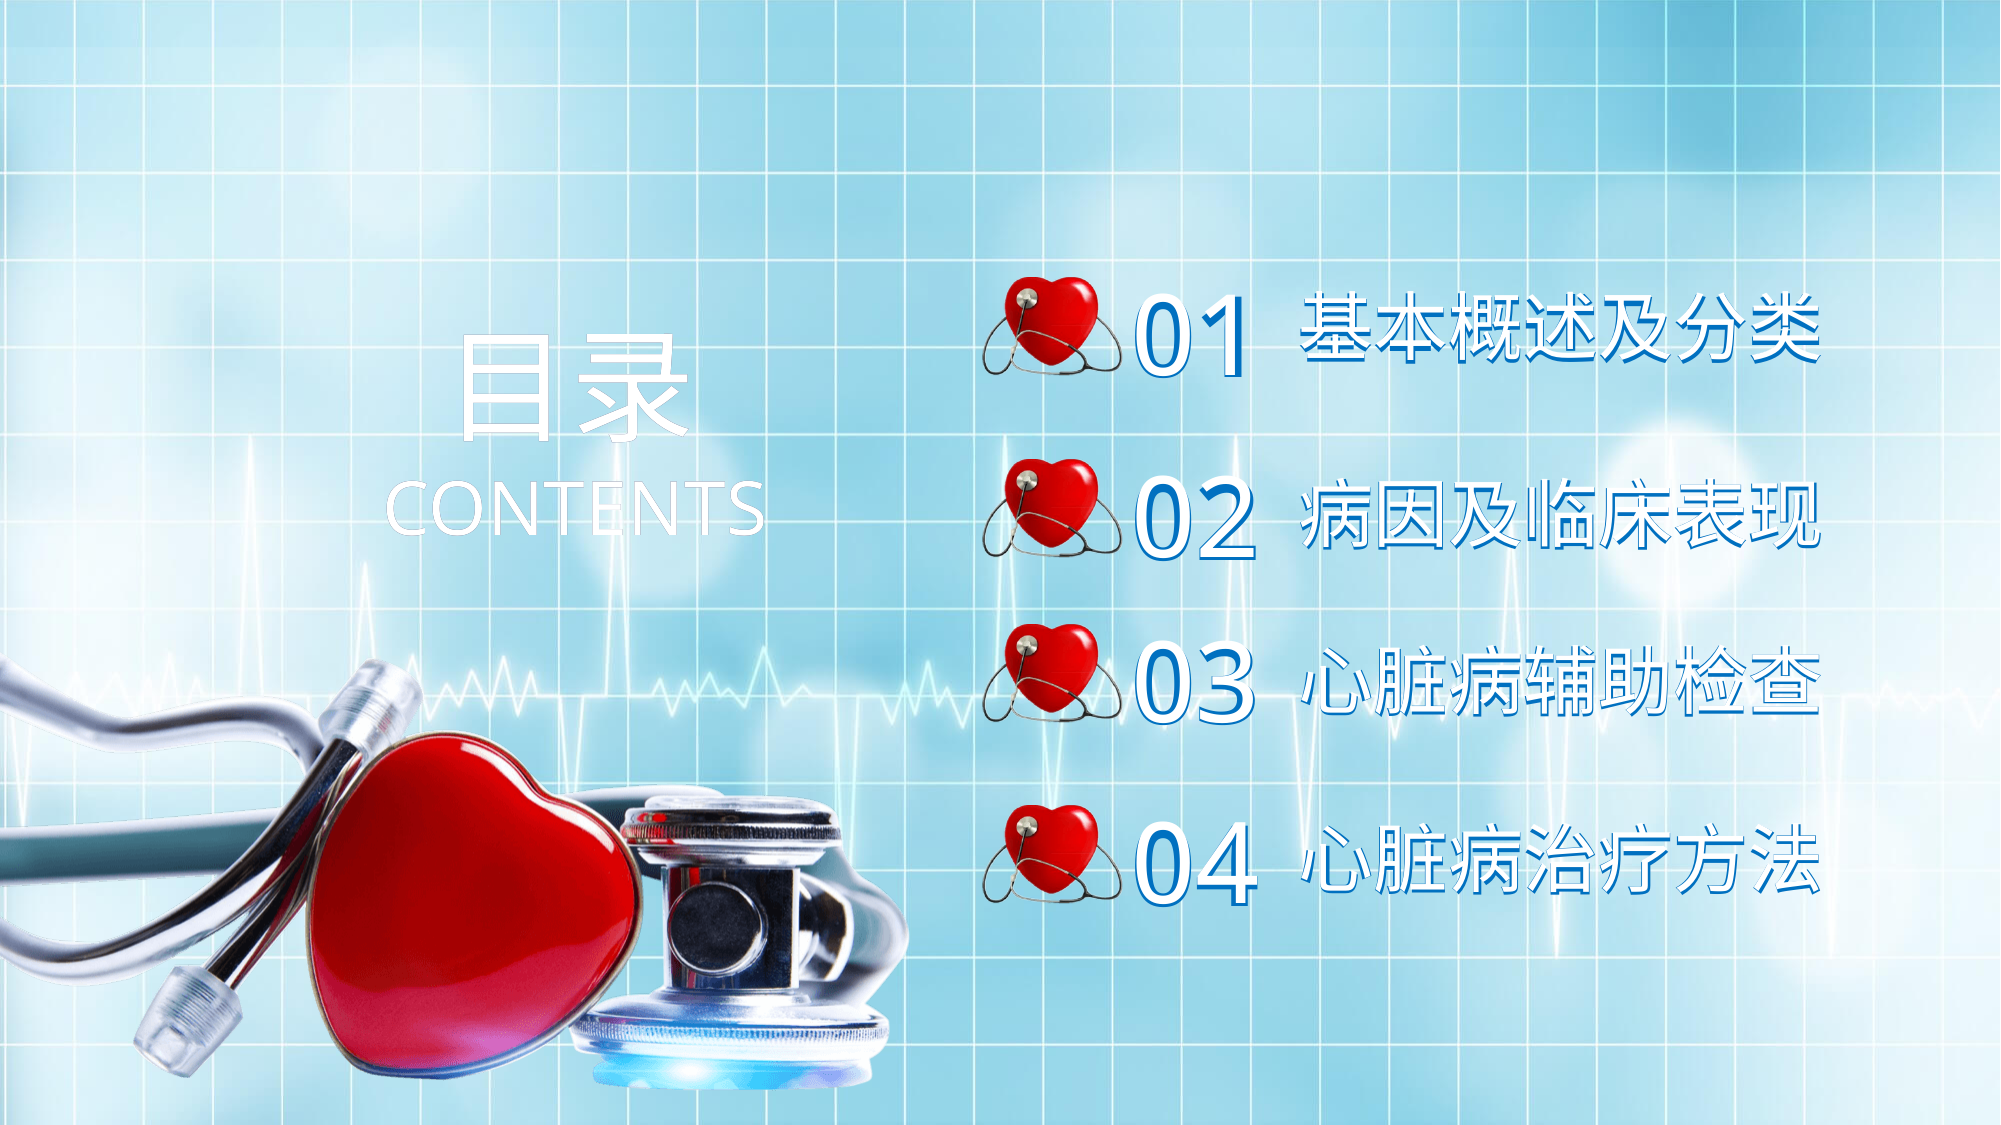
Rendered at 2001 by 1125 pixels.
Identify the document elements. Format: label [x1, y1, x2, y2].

text_box [956, 210, 1854, 982]
picture [0, 0, 2000, 1125]
text_box [351, 300, 799, 560]
